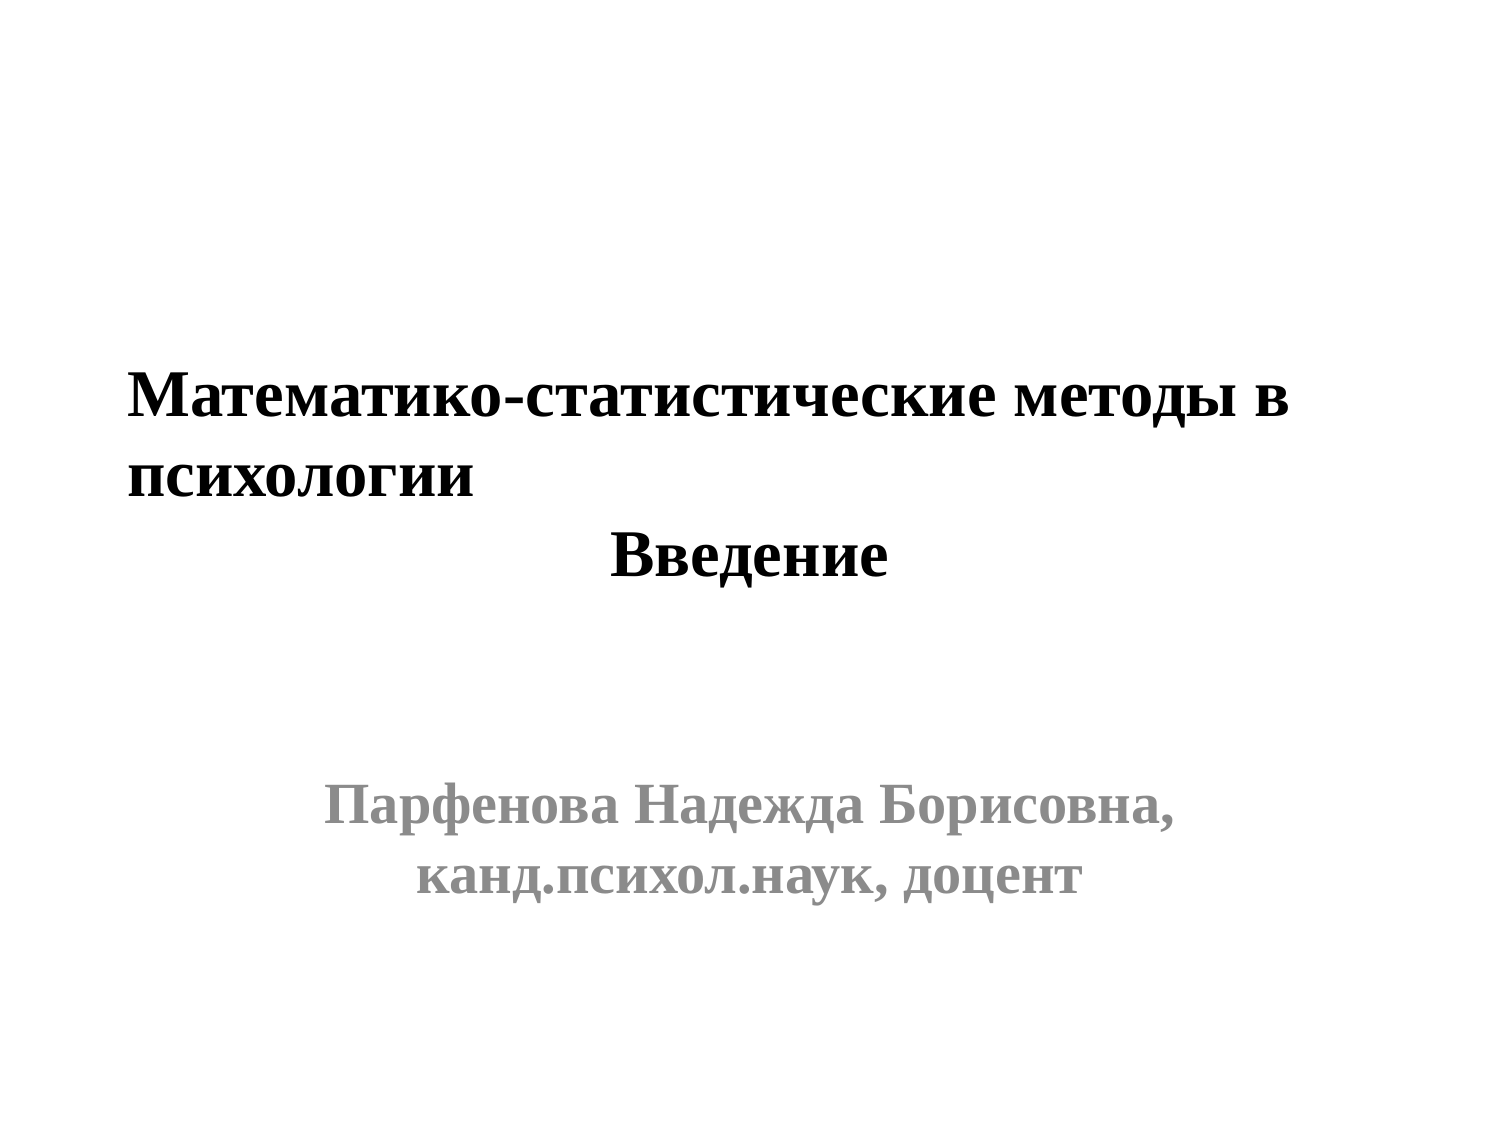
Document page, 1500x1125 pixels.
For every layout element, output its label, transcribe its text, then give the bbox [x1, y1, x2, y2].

text_box Математико-статистические методы в психологии Введение [112, 349, 1388, 591]
text_box Парфенова Надежда Борисовна, канд.психол.наук, доцент [225, 637, 1275, 1012]
